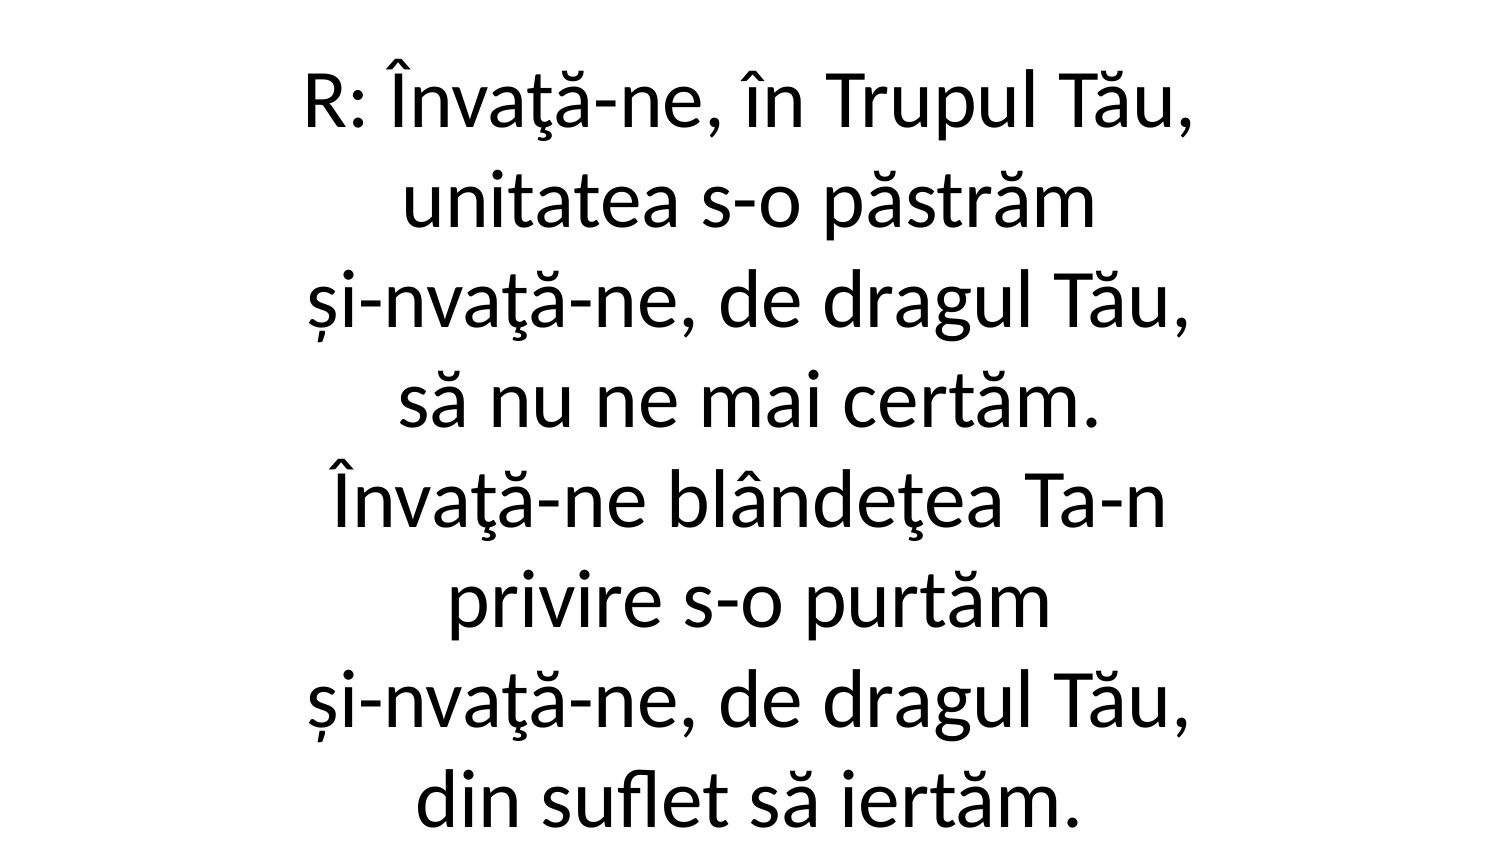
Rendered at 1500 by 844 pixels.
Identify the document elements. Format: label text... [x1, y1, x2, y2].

text_box R: Învaţă-ne, în Trupul Tău, unitatea s-­o păstrăm și­-nvaţă-ne, de dragul Tău, să nu ne mai certăm. Învaţă-ne blândeţea Ta­-n privire s-o purtăm și-­nvaţă-ne, de dragul Tău, din suflet să iertăm. [287, 0, 1213, 844]
